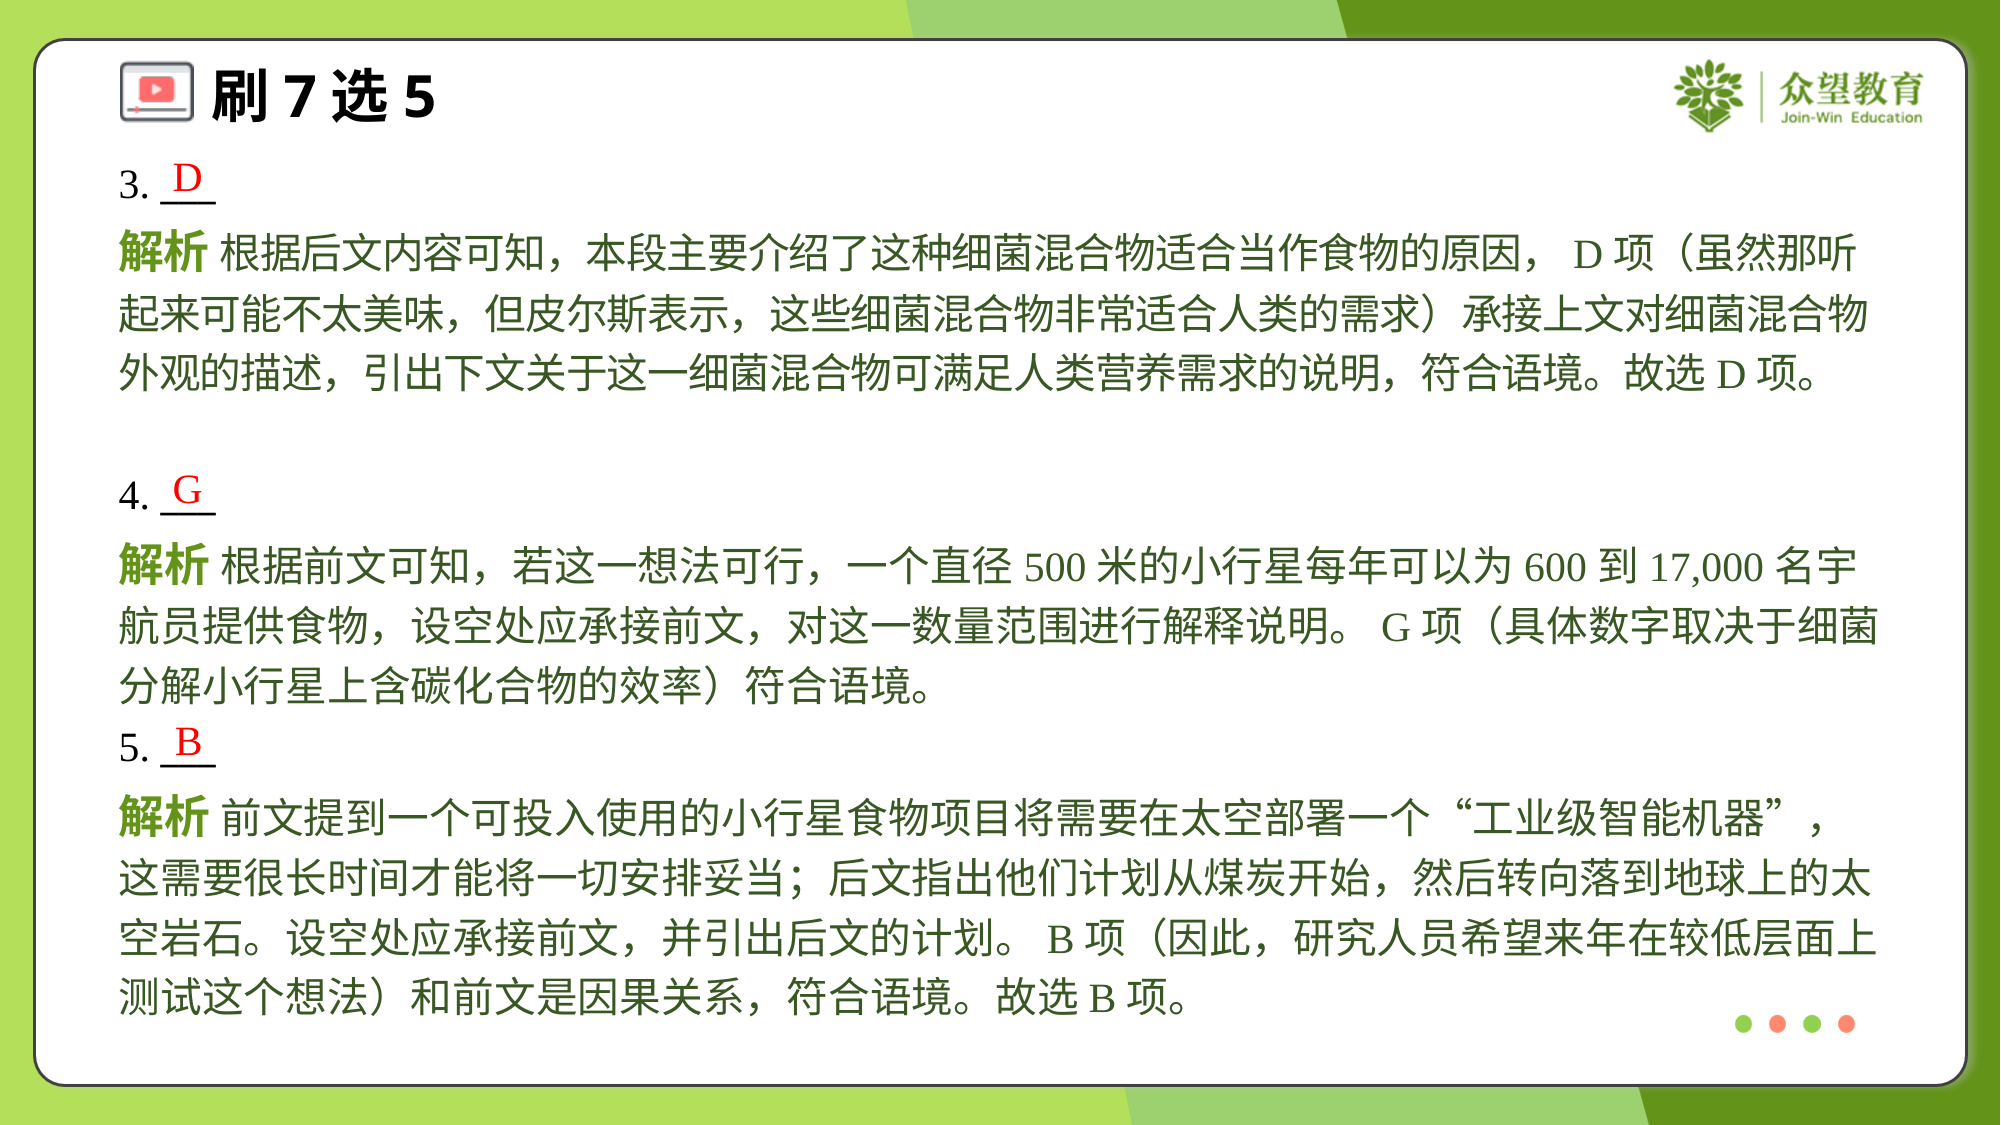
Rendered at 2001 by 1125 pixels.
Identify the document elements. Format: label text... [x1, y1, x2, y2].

text_box 4. ___ [118, 458, 1883, 514]
text_box 3. ___ [118, 146, 1883, 202]
text_box D [167, 140, 208, 197]
text_box 解析 根据后文内容可知，本段主要介绍了这种细菌混合物适合当作食物的原因，D项（虽然那听起来可能不太美味，但皮尔斯表示，这些细菌混合物非常适合人类的需求）承接上文对细菌混合物外观的描述，引出下文关于这一细菌混合物可满足人类营养需求的说明，符合语境。故选D项。 [118, 212, 1883, 393]
text_box 解析 根据前文可知，若这一想法可行，一个直径500米的小行星每年可以为600到17,000名宇航员提供食物，设空处应承接前文，对这一数量范围进行解释说明。G项（具体数字取决于细菌分解小行星上含碳化合物的效率）符合语境。 [118, 525, 1883, 706]
text_box 解析 前文提到一个可投入使用的小行星食物项目将需要在太空部署一个“工业级智能机器”，这需要很长时间才能将一切安排妥当；后文指出他们计划从煤炭开始，然后转向落到地球上的太空岩石。设空处应承接前文，并引出后文的计划。B项（因此，研究人员希望来年在较低层面上测试这个想法）和前文是因果关系，符合语境。故选B项。 [118, 777, 1883, 1018]
text_box G [167, 452, 208, 508]
text_box 5. ___ [118, 710, 1883, 766]
picture [0, 0, 2000, 1125]
text_box B [170, 704, 208, 760]
